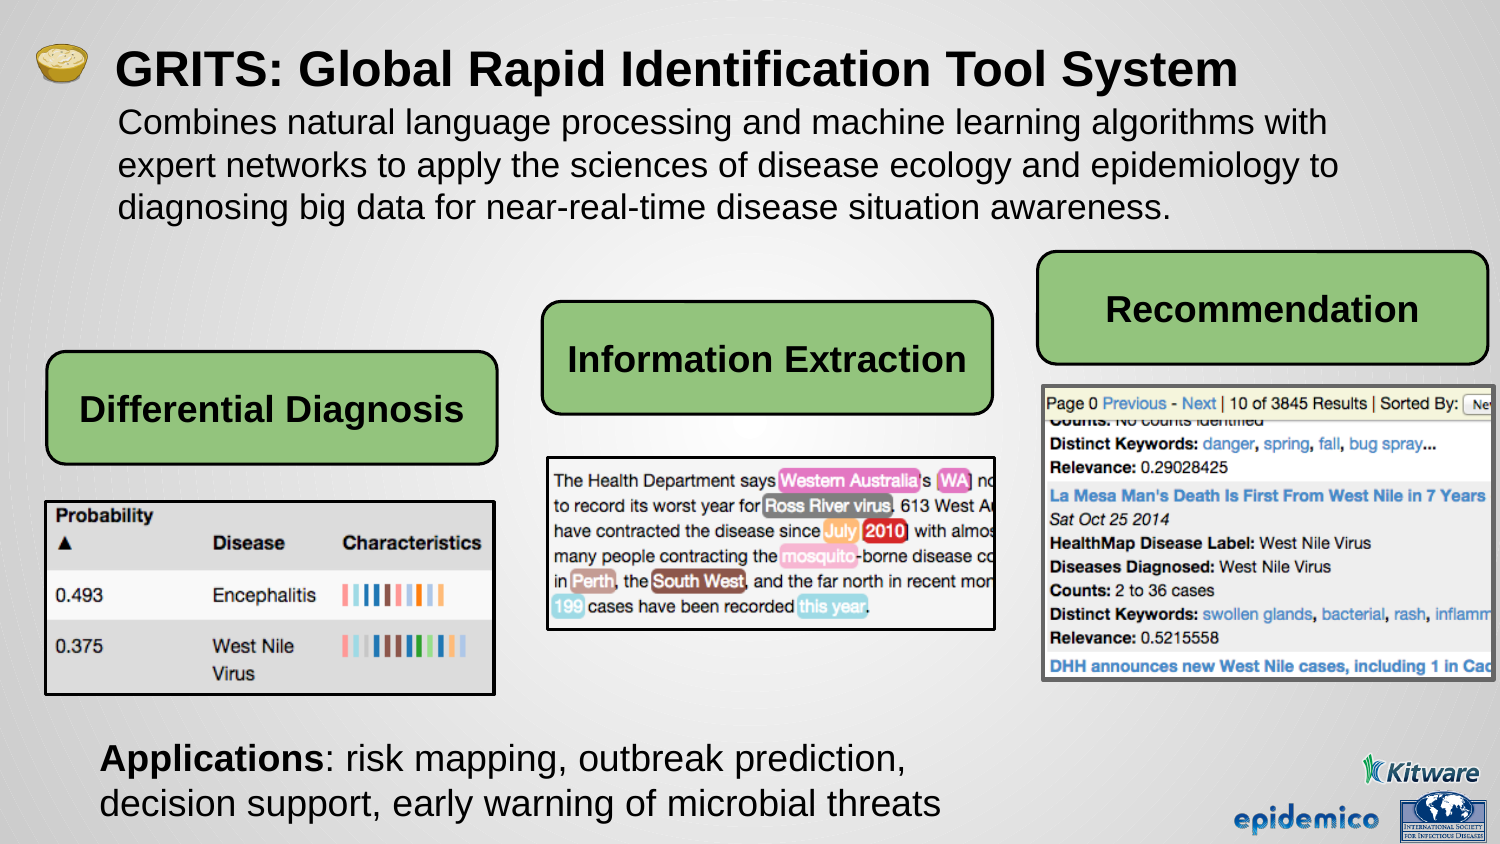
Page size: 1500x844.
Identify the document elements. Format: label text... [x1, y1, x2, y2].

text_box Differential Diagnosis [46, 351, 498, 465]
picture [549, 458, 993, 629]
text_box Applications: risk mapping, outbreak prediction, decision support, early warning of microbial threats [84, 718, 1028, 832]
title GRITS: Global Rapid Identification Tool System [99, 0, 1450, 112]
picture [1230, 800, 1383, 838]
picture [1339, 741, 1500, 843]
text_box Information Extraction [542, 301, 993, 415]
picture [34, 33, 89, 88]
list Combines natural language processing and machine learning algorithms with expert networks to apply the sciences of disease ecology and epidemiology to diagnosing big data for near-real-time disease situation awareness. [102, 84, 1398, 197]
text_box Recommendation [1037, 251, 1488, 365]
picture [46, 502, 493, 694]
picture [1045, 388, 1492, 678]
